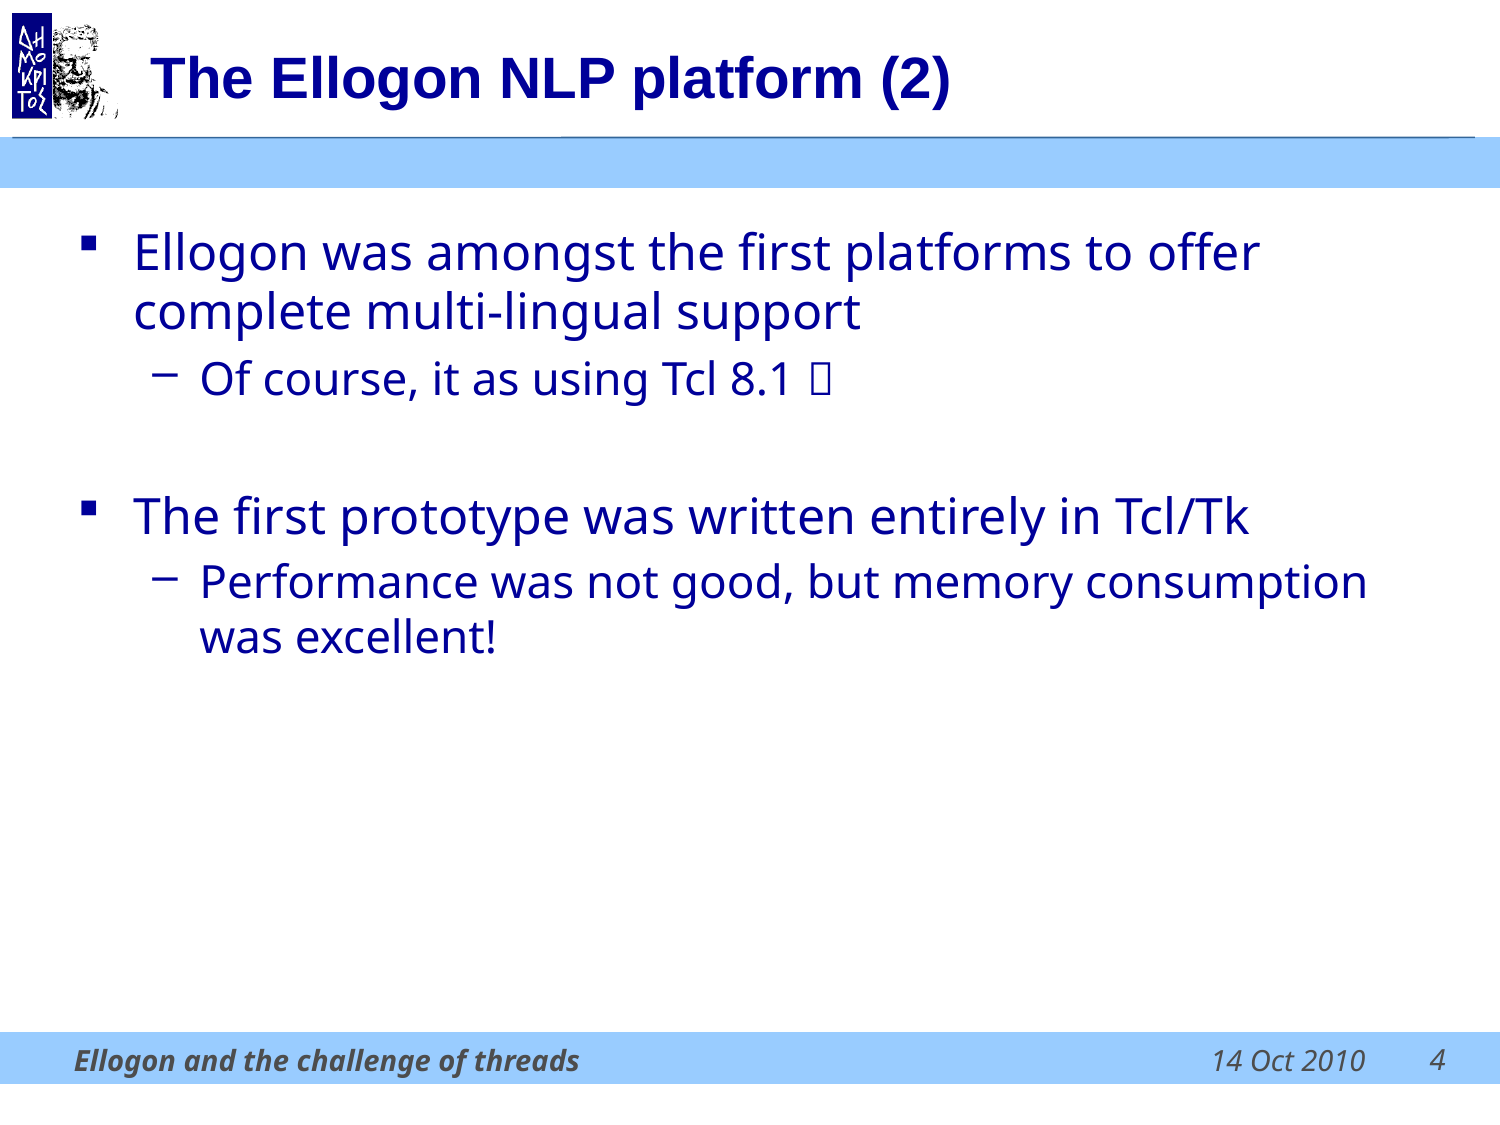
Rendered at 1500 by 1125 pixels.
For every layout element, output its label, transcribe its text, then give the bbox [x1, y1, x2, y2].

slide_number 4 [1399, 1033, 1476, 1084]
title The Ellogon NLP platform (2) [135, 12, 1476, 138]
list Ellogon was amongst the first platforms to offer complete multi-lingual support Of course, it as using Tcl 8.1  The first prototype was written entirely in Tcl/Tk Performance was not good, but memory consumption was excellent! [62, 212, 1438, 1001]
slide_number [1190, 1034, 1381, 1086]
footer Ellogon and the challenge of threads [58, 1034, 1190, 1086]
picture [11, 13, 118, 120]
